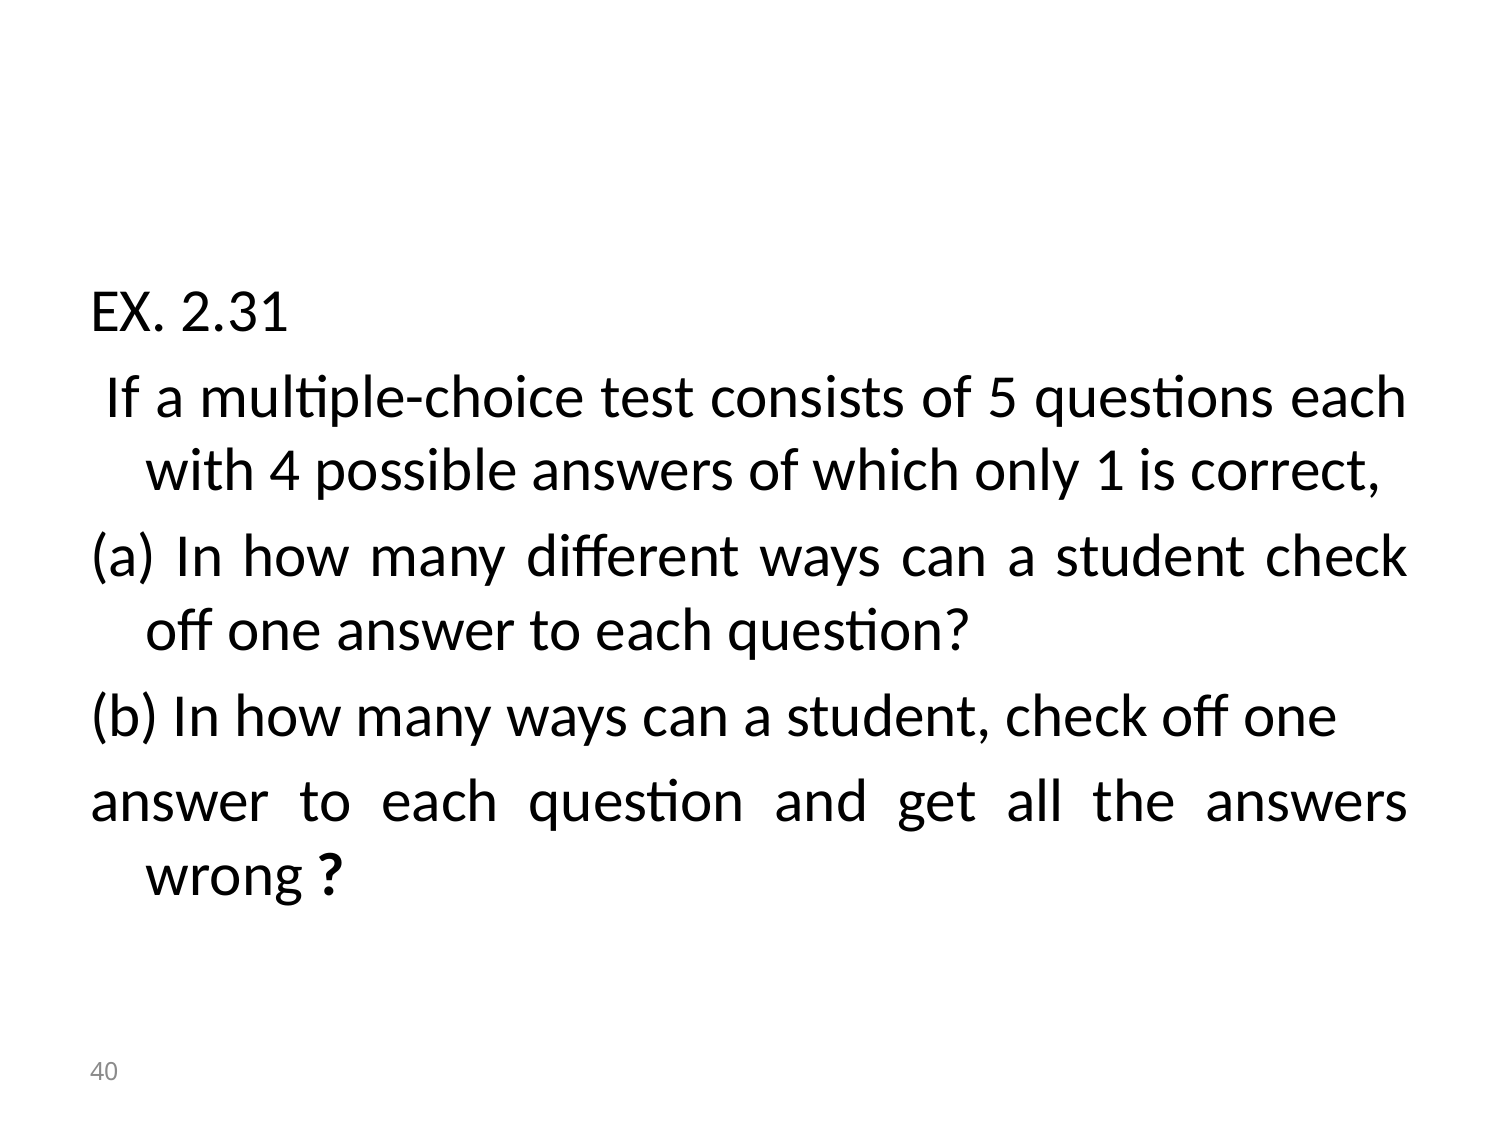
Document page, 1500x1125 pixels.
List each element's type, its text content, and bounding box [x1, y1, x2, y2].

slide_number 40 [75, 1042, 425, 1103]
list EX. 2.31 If a multiple-choice test consists of 5 questions each with 4 possible answers of which only 1 is correct, (a) In how many different ways can a student check off one answer to each question? (b) In how many ways can a student, check off one answer to each question and get all the answers wrong ? [75, 262, 1425, 1005]
